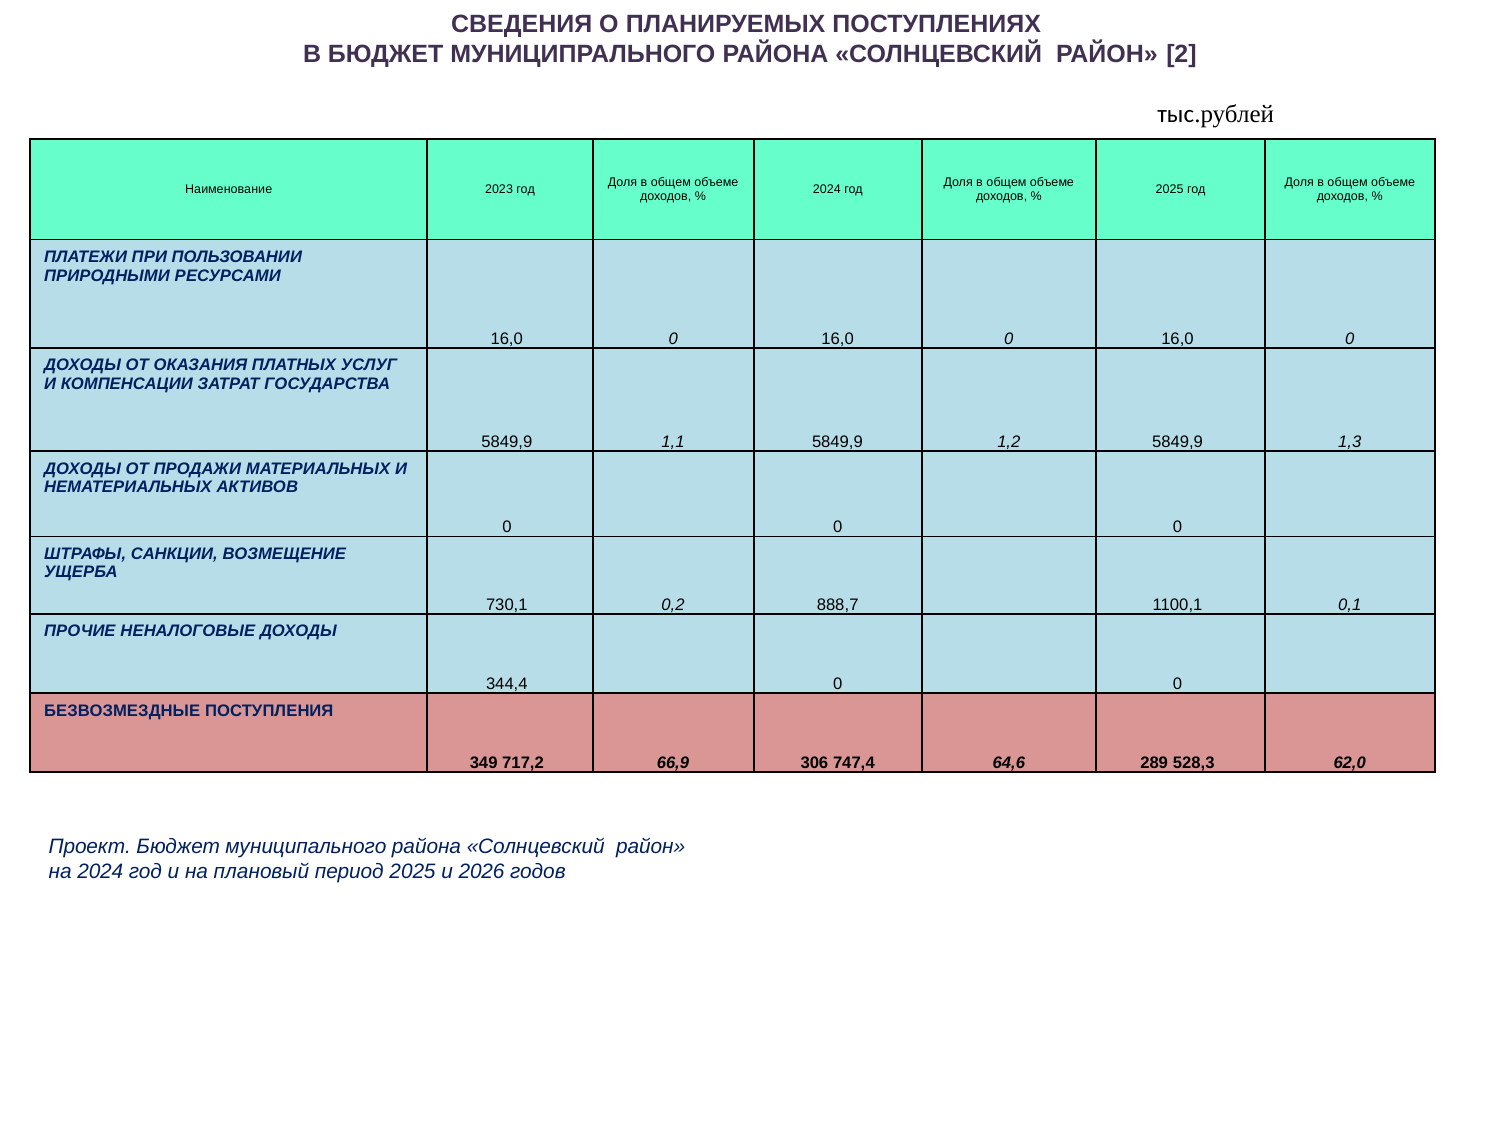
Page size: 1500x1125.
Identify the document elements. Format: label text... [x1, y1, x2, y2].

table_cell 306 747,4 [755, 694, 921, 771]
table_cell [923, 537, 1095, 613]
table_cell 730,1 [428, 537, 592, 613]
table_cell 1,1 [594, 349, 753, 450]
table_cell [594, 615, 753, 692]
table_cell 0 [1097, 452, 1264, 536]
table_cell [1266, 615, 1434, 692]
table_cell 0 [923, 240, 1095, 347]
table_cell [594, 452, 753, 536]
table_cell 1100,1 [1097, 537, 1264, 613]
table_cell [923, 615, 1095, 692]
table_cell 16,0 [428, 240, 592, 347]
table_cell 0 [428, 452, 592, 536]
table_cell 0 [755, 615, 921, 692]
table_header Доля в общем объеме доходов, % [1266, 140, 1434, 239]
table_cell 0,1 [1266, 537, 1434, 613]
table_cell 5849,9 [428, 349, 592, 450]
table_cell 1,2 [923, 349, 1095, 450]
table_cell 16,0 [755, 240, 921, 347]
text_box Проект. Бюджет муниципального района «Солнцевский район» на 2024 год и на плановый период 2025 и 2026 годов [33, 825, 1125, 891]
table_cell 344,4 [428, 615, 592, 692]
table_cell ДОХОДЫ ОТ ПРОДАЖИ МАТЕРИАЛЬНЫХ И НЕМАТЕРИАЛЬНЫХ АКТИВОВ [31, 452, 426, 536]
table_header Доля в общем объеме доходов, % [923, 140, 1095, 239]
table_cell [923, 452, 1095, 536]
table_cell 64,6 [923, 694, 1095, 771]
table_cell ПРОЧИЕ НЕНАЛОГОВЫЕ ДОХОДЫ [31, 615, 426, 692]
table_cell 66,9 [594, 694, 753, 771]
table_header 2023 год [428, 140, 592, 239]
table_cell ДОХОДЫ ОТ ОКАЗАНИЯ ПЛАТНЫХ УСЛУГ И КОМПЕНСАЦИИ ЗАТРАТ ГОСУДАРСТВА [31, 349, 426, 450]
table_cell 349 717,2 [428, 694, 592, 771]
table_cell 888,7 [755, 537, 921, 613]
table_cell ПЛАТЕЖИ ПРИ ПОЛЬЗОВАНИИ ПРИРОДНЫМИ РЕСУРСАМИ [31, 240, 426, 347]
table_cell ШТРАФЫ, САНКЦИИ, ВОЗМЕЩЕНИЕ УЩЕРБА [31, 537, 426, 613]
text_box тыс.рублей [1142, 90, 1348, 135]
table_cell 0 [594, 240, 753, 347]
table_header 2025 год [1097, 140, 1264, 239]
table_cell [1266, 452, 1434, 536]
table_cell БЕЗВОЗМЕЗДНЫЕ ПОСТУПЛЕНИЯ [31, 694, 426, 771]
table_cell 62,0 [1266, 694, 1434, 771]
table_cell 0,2 [594, 537, 753, 613]
table_cell 0 [1097, 615, 1264, 692]
table_cell 16,0 [1097, 240, 1264, 347]
table_header Доля в общем объеме доходов, % [594, 140, 753, 239]
text_box СВЕДЕНИЯ О ПЛАНИРУЕМЫХ ПОСТУПЛЕНИЯХ В БЮДЖЕТ МУНИЦИПРАЛЬНОГО РАЙОНА «СОЛНЦЕВСКИЙ РАЙОН» [2] [0, 0, 1500, 75]
table_header Наименование [31, 140, 426, 239]
table_cell 5849,9 [755, 349, 921, 450]
table_header 2024 год [755, 140, 921, 239]
table_cell 0 [755, 452, 921, 536]
table_cell 289 528,3 [1097, 694, 1264, 771]
table_cell 0 [1266, 240, 1434, 347]
table_cell 5849,9 [1097, 349, 1264, 450]
table_cell 1,3 [1266, 349, 1434, 450]
